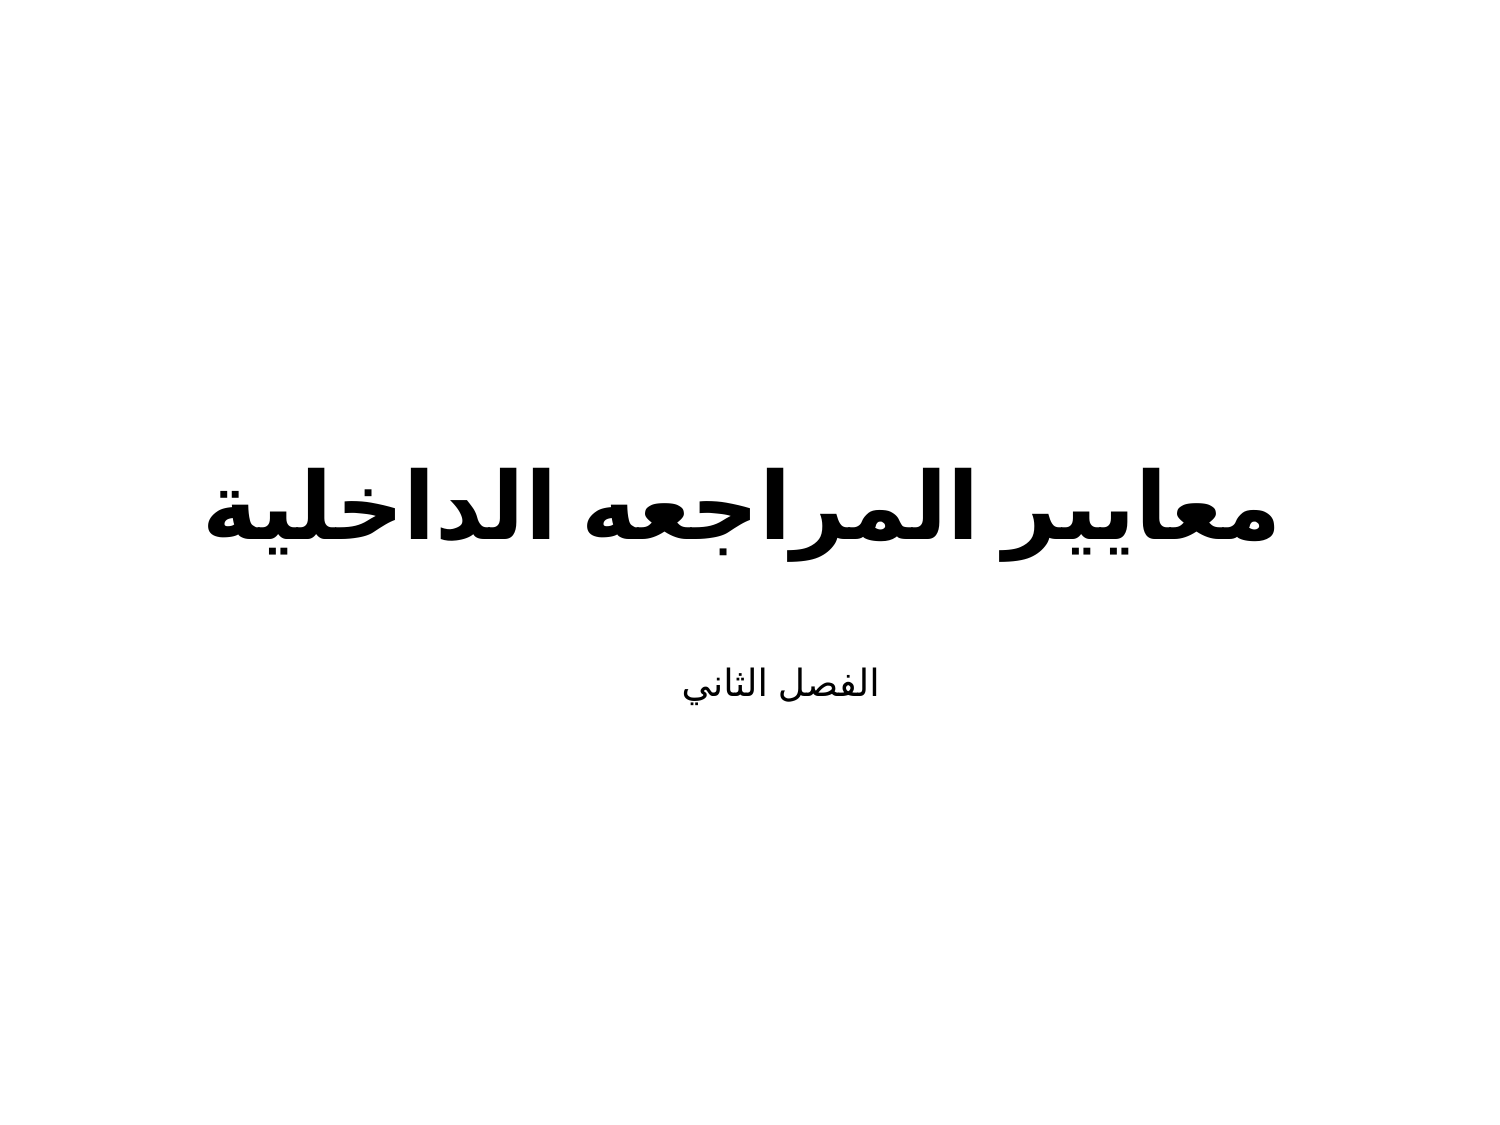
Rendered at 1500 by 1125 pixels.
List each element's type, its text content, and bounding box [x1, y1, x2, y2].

subtitle الفصل الثاني [183, 656, 1398, 945]
title معايير المراجعه الداخلية [147, 326, 1363, 568]
